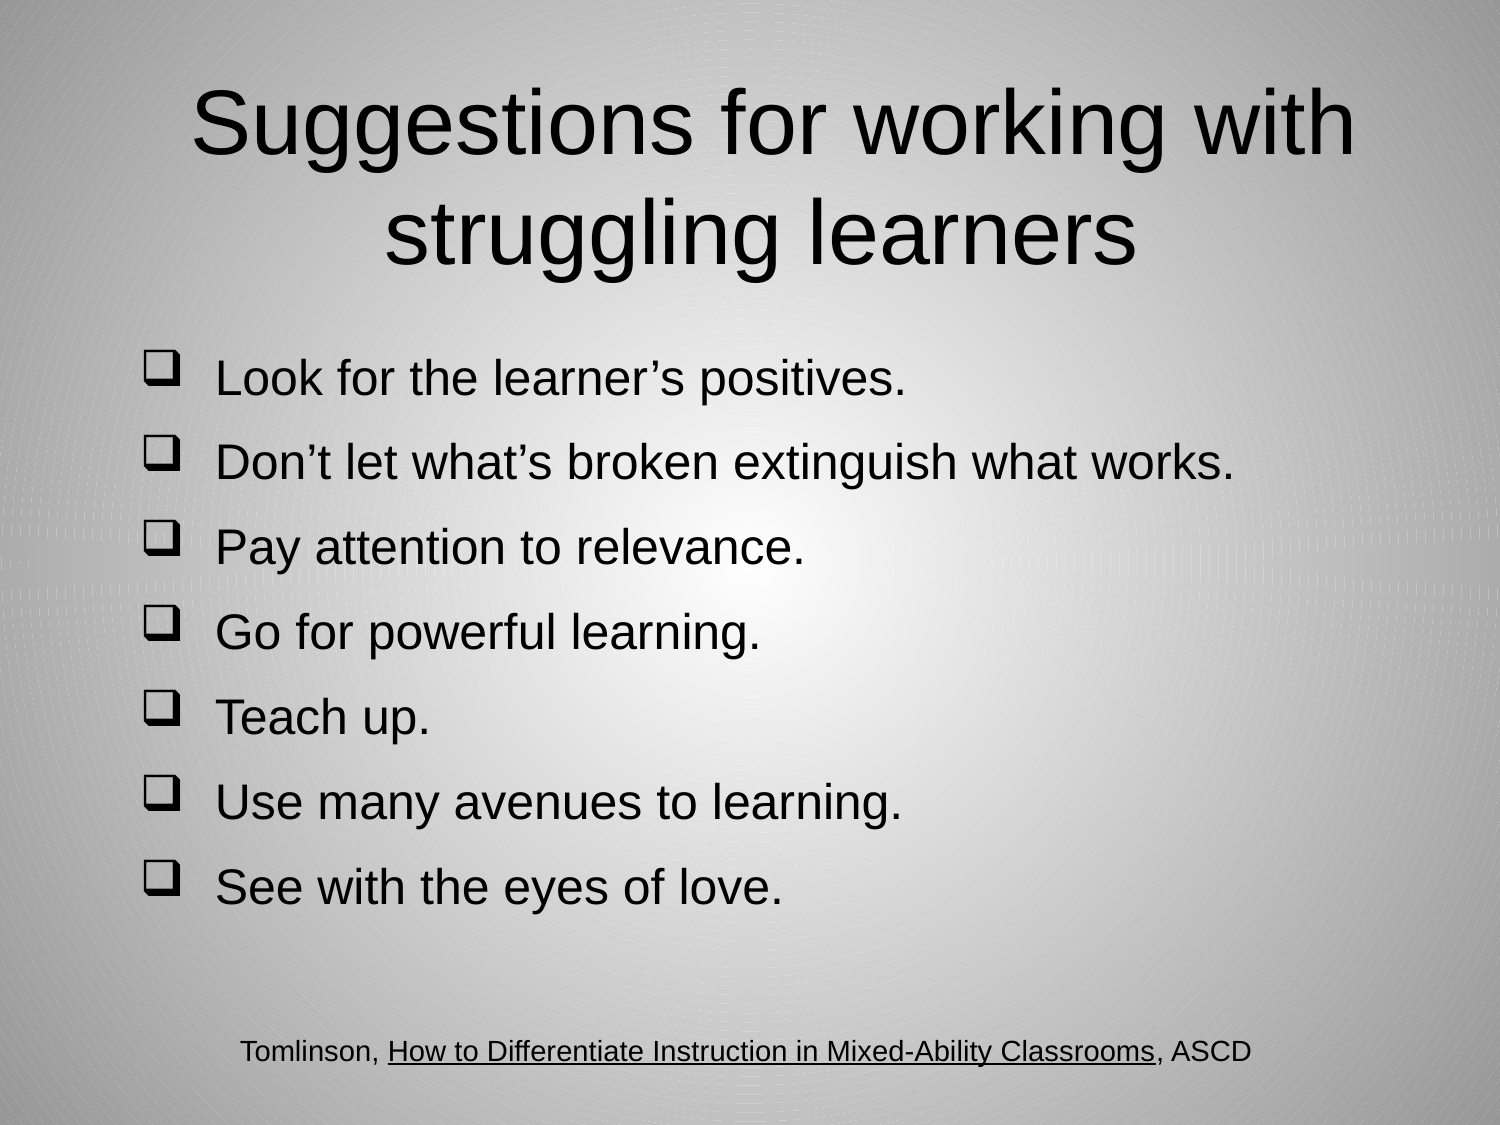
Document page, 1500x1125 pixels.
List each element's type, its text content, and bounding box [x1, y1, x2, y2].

text_box Look for the learner’s positives. Don’t let what’s broken extinguish what works. Pay attention to relevance. Go for powerful learning. Teach up. Use many avenues to learning. See with the eyes of love. [124, 337, 1400, 1008]
title Suggestions for working with struggling learners [137, 187, 1413, 401]
text_box Tomlinson, How to Differentiate Instruction in Mixed-Ability Classrooms, ASCD [224, 1024, 1350, 1075]
